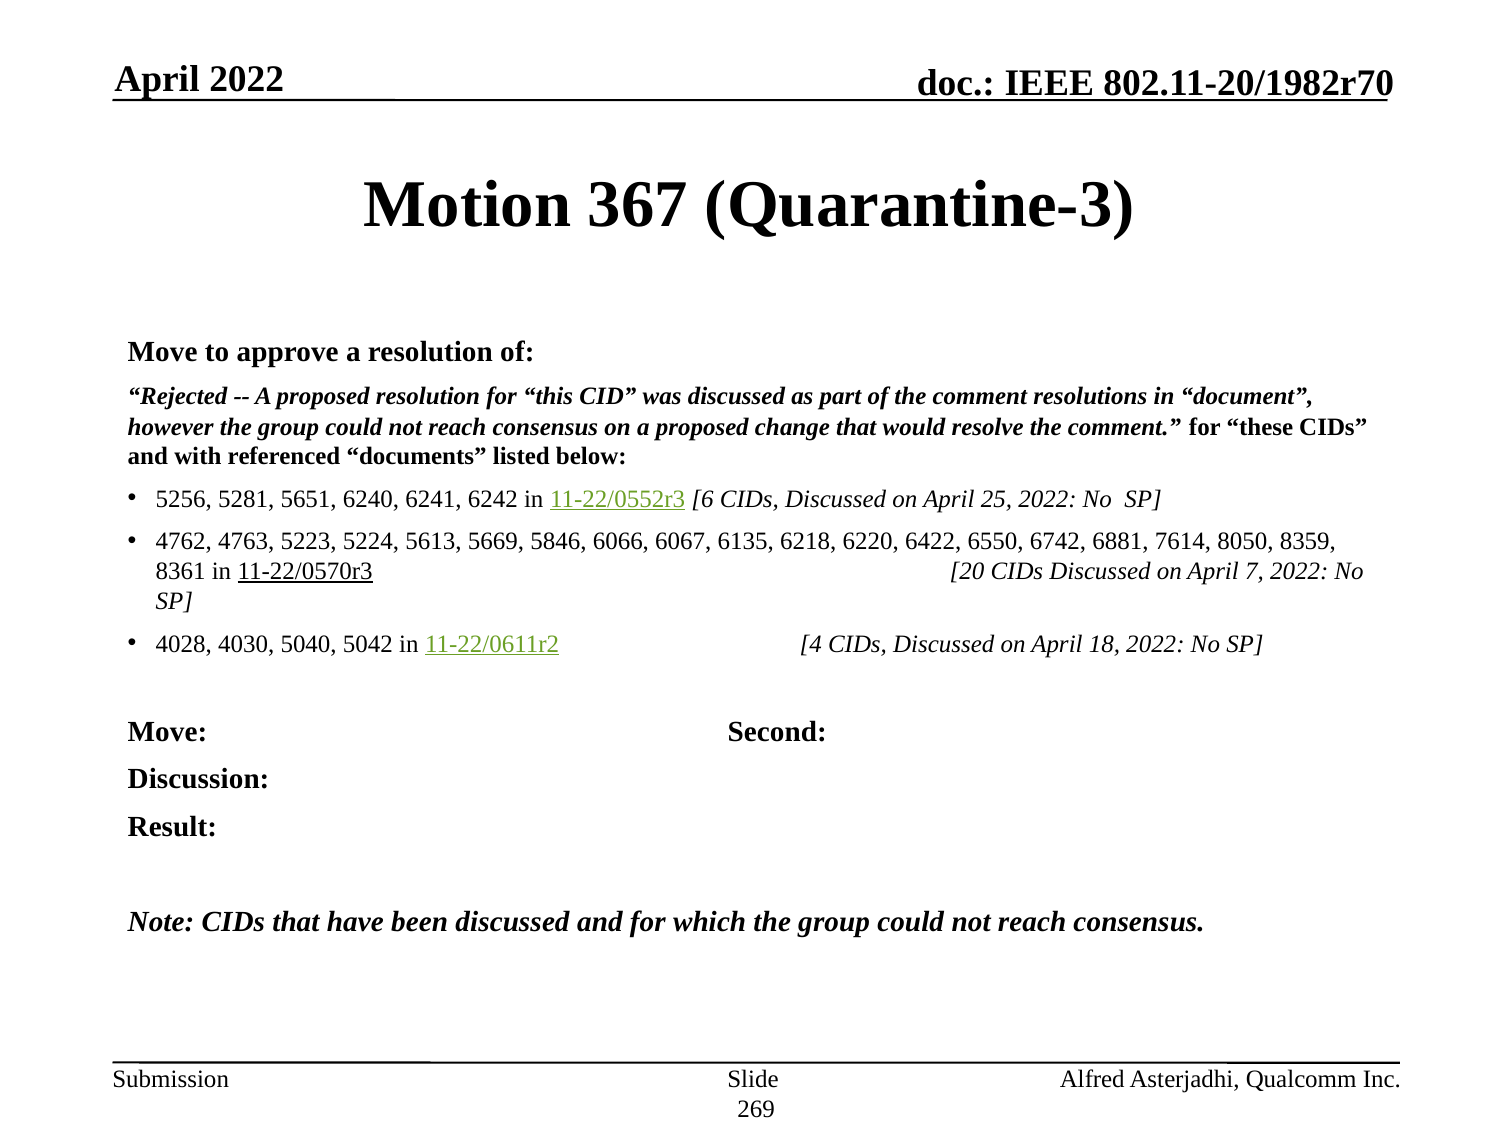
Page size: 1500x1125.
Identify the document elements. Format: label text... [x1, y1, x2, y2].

list Move to approve a resolution of: “Rejected -- A proposed resolution for “this CID” was discussed as part of the comment resolutions in “document”, however the group could not reach consensus on a proposed change that would resolve the comment.” for “these CIDs” and with referenced “documents” listed below: 5256, 5281, 5651, 6240, 6241, 6242 in 11-22/0552r3 [6 CIDs, Discussed on April 25, 2022: No SP] 4762, 4763, 5223, 5224, 5613, 5669, 5846, 6066, 6067, 6135, 6218, 6220, 6422, 6550, 6742, 6881, 7614, 8050, 8359, 8361 in 11-22/0570r3 [20 CIDs Discussed on April 7, 2022: No SP] 4028, 4030, 5040, 5042 in 11-22/0611r2 [4 CIDs, Discussed on April 18, 2022: No SP] Move: Second: Discussion: Result: Note: CIDs that have been discussed and for which the group could not reach consensus. [112, 324, 1388, 1063]
footer Alfred Asterjadhi, Qualcomm Inc. [878, 1061, 1402, 1093]
title Motion 367 (Quarantine-3) [112, 112, 1388, 288]
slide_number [114, 54, 423, 100]
slide_number Slide 269 [712, 1061, 800, 1123]
